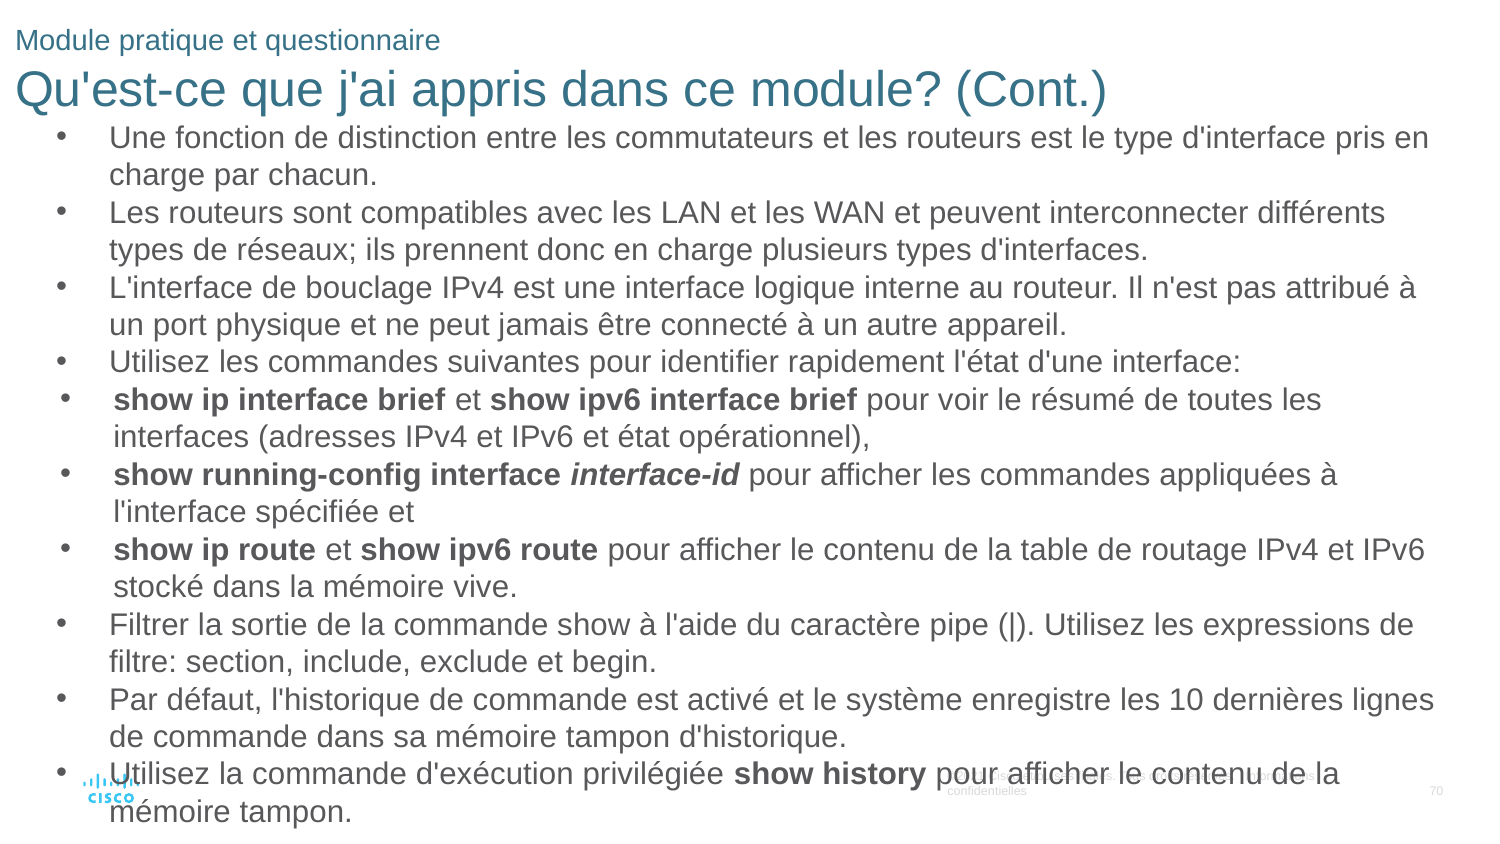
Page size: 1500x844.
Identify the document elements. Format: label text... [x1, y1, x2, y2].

list Une fonction de distinction entre les commutateurs et les routeurs est le type d'interface pris en charge par chacun. Les routeurs sont compatibles avec les LAN et les WAN et peuvent interconnecter différents types de réseaux; ils prennent donc en charge plusieurs types d'interfaces. L'interface de bouclage IPv4 est une interface logique interne au routeur. Il n'est pas attribué à un port physique et ne peut jamais être connecté à un autre appareil. Utilisez les commandes suivantes pour identifier rapidement l'état d'une interface: show ip interface brief et show ipv6 interface brief pour voir le résumé de toutes les interfaces (adresses IPv4 et IPv6 et état opérationnel), show running-config interface interface-id pour afficher les commandes appliquées à l'interface spécifiée et show ip route et show ipv6 route pour afficher le contenu de la table de routage IPv4 et IPv6 stocké dans la mémoire vive. Filtrer la sortie de la commande show à l'aide du caractère pipe (|). Utilisez les expressions de filtre: section, include, exclude et begin. Par défaut, l'historique de commande est activé et le système enregistre les 10 dernières lignes de commande dans sa mémoire tampon d'historique. Utilisez la commande d'exécution privilégiée show history pour afficher le contenu de la mémoire tampon. [23, 109, 1476, 813]
title Module pratique et questionnaire Qu'est-ce que j'ai appris dans ce module? (Cont.) [0, 6, 1500, 131]
